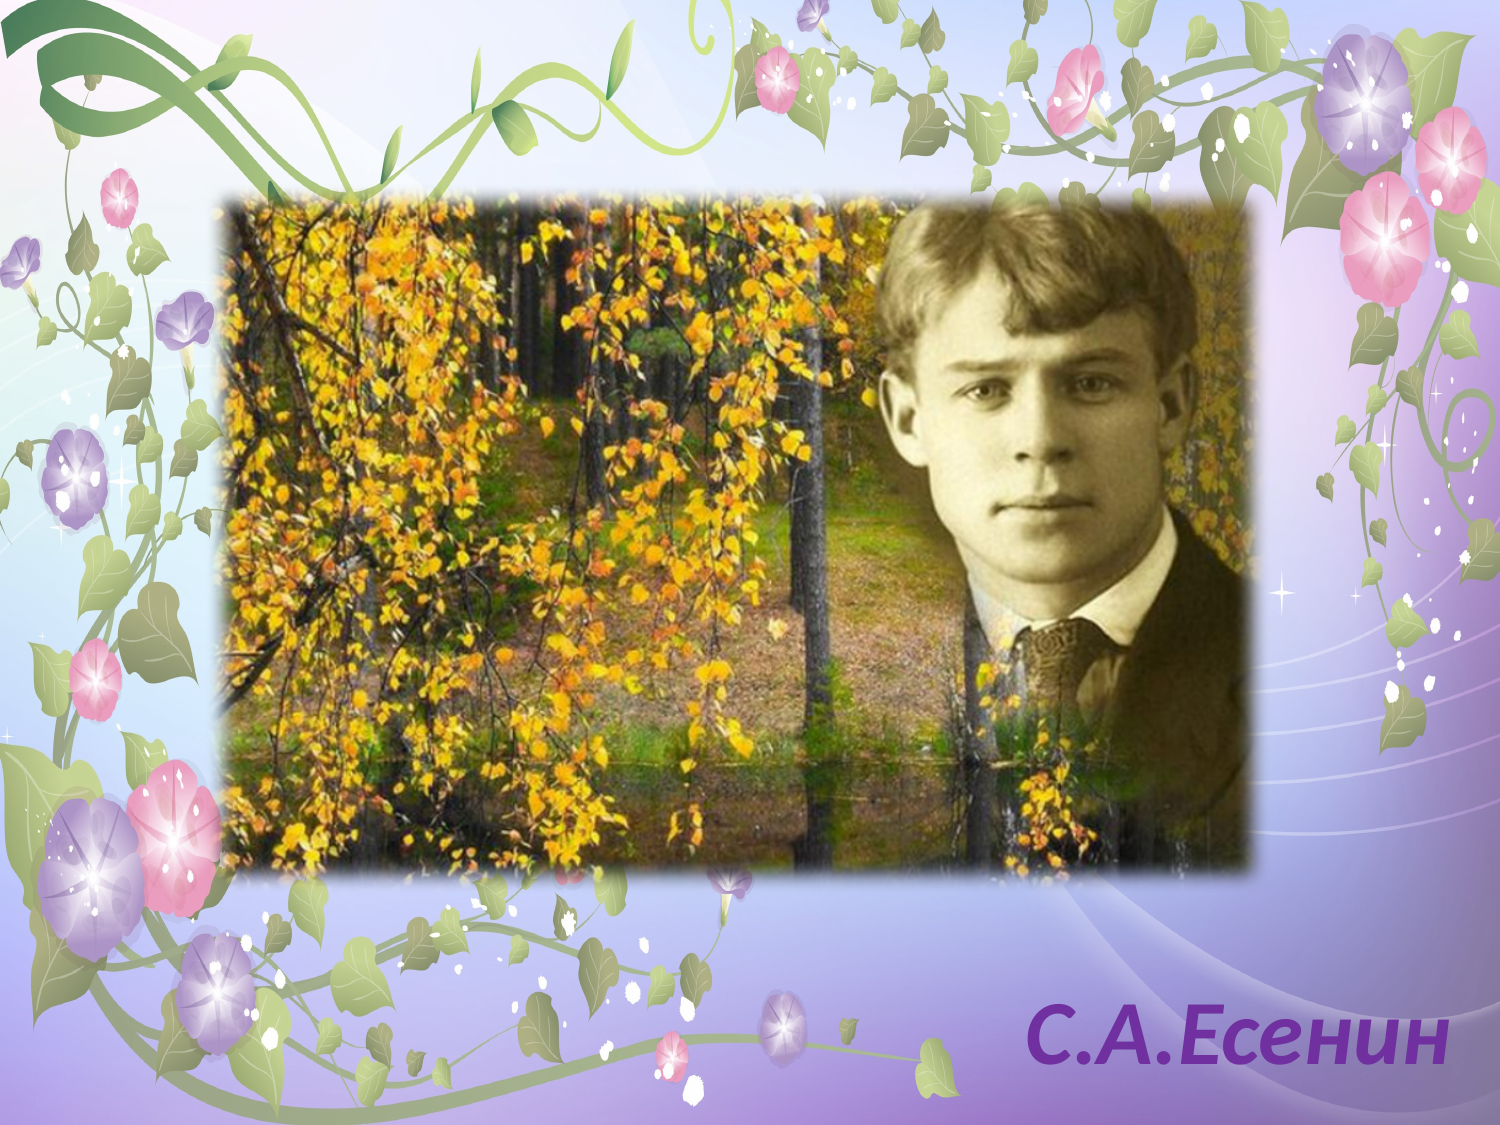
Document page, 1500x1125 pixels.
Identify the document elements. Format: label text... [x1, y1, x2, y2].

title С.А.Есенин [974, 933, 1500, 1122]
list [206, 184, 1270, 893]
